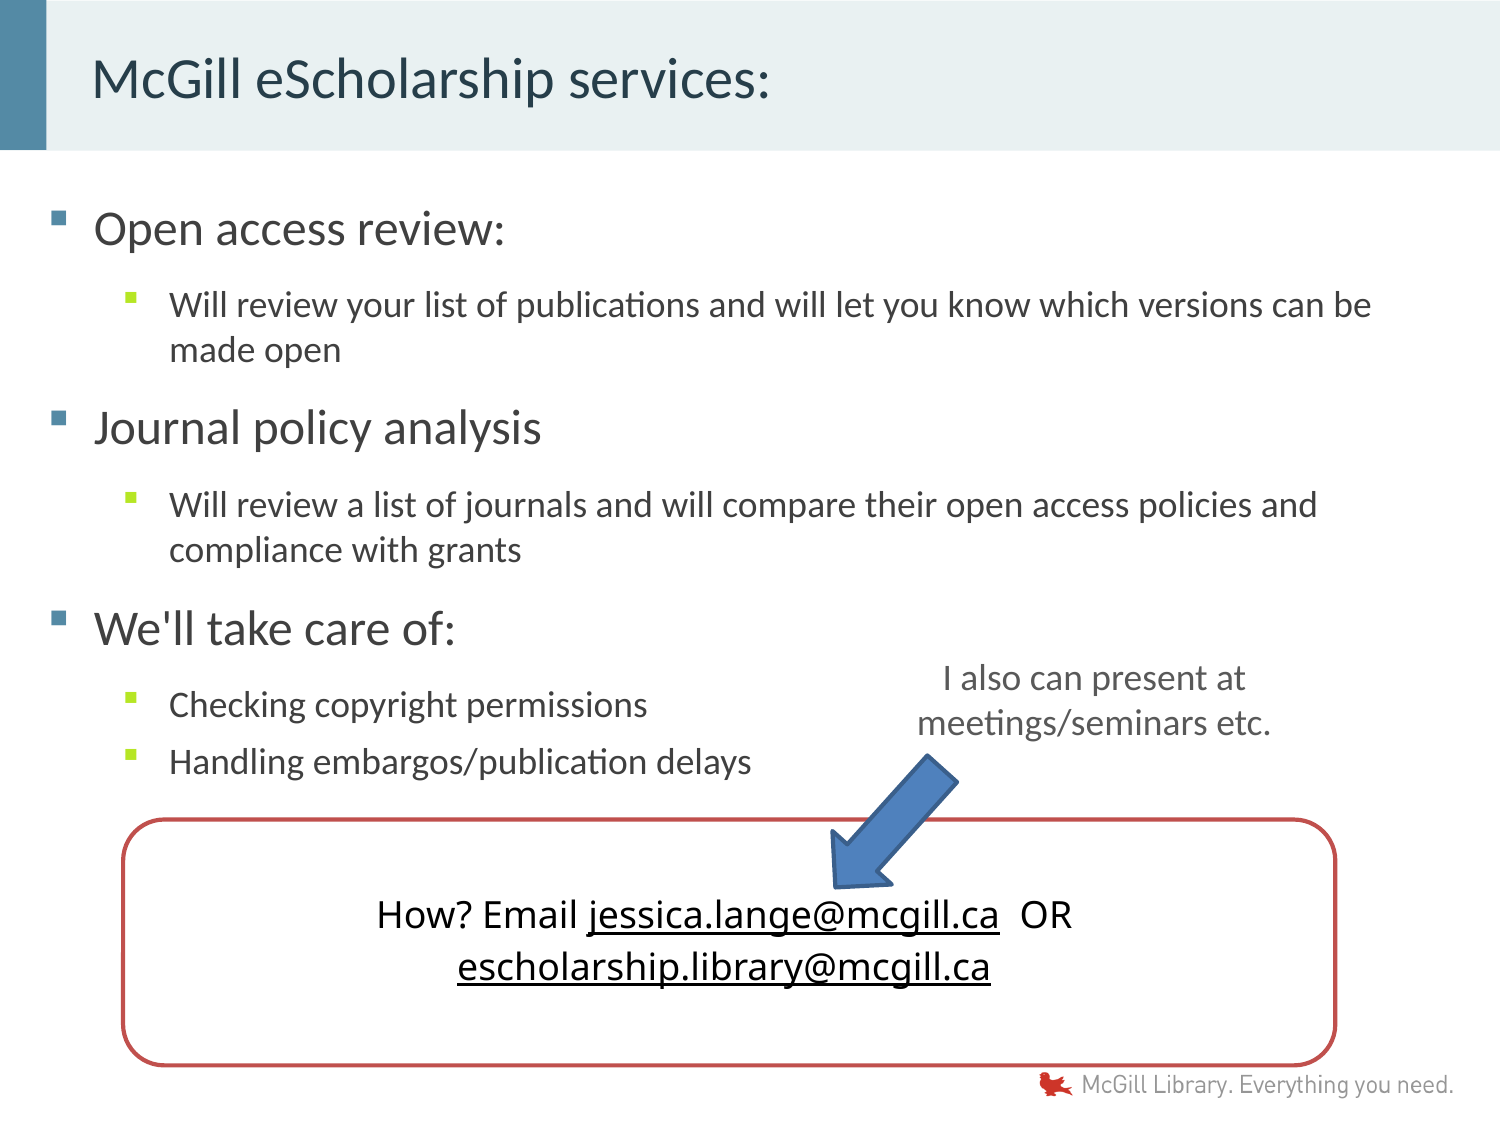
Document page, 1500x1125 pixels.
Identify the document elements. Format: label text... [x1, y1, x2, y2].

picture [1037, 1070, 1075, 1098]
picture [1076, 1070, 1458, 1102]
text_box I also can present at meetings/seminars etc. [869, 644, 1320, 750]
text_box How? Email jessica.lange@mcgill.ca OR escholarship.library@mcgill.ca [120, 817, 1338, 1068]
list Open access review: Will review your list of publications and will let you know which versions can be made open Journal policy analysis Will review a list of journals and will compare their open access policies and compliance with grants We'll take care of: Checking copyright permissions Handling embargos/publication delays [2, 149, 1458, 1021]
title McGill eScholarship services: [46, 0, 1500, 150]
text_box [830, 753, 960, 890]
